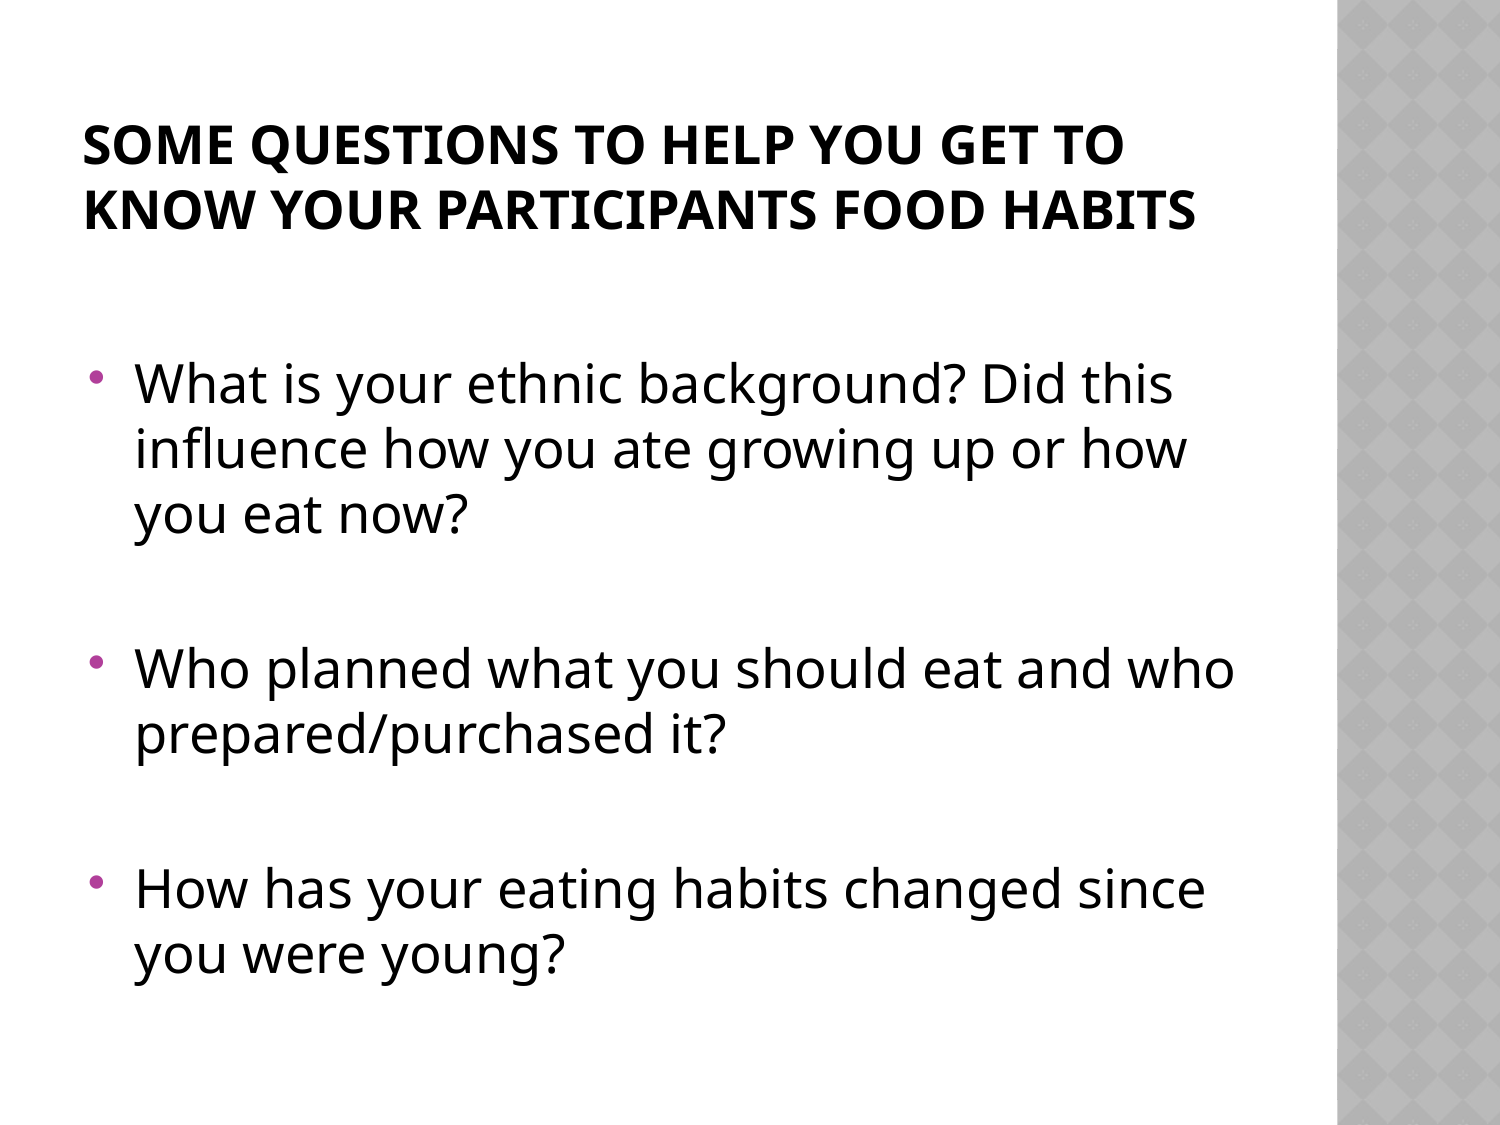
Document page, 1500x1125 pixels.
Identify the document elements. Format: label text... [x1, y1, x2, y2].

list What is your ethnic background? Did this influence how you ate growing up or how you eat now? Who planned what you should eat and who prepared/purchased it? How has your eating habits changed since you were young? [75, 264, 1263, 1059]
title Some questions to help you get to know your participants food habits [75, 52, 1263, 240]
